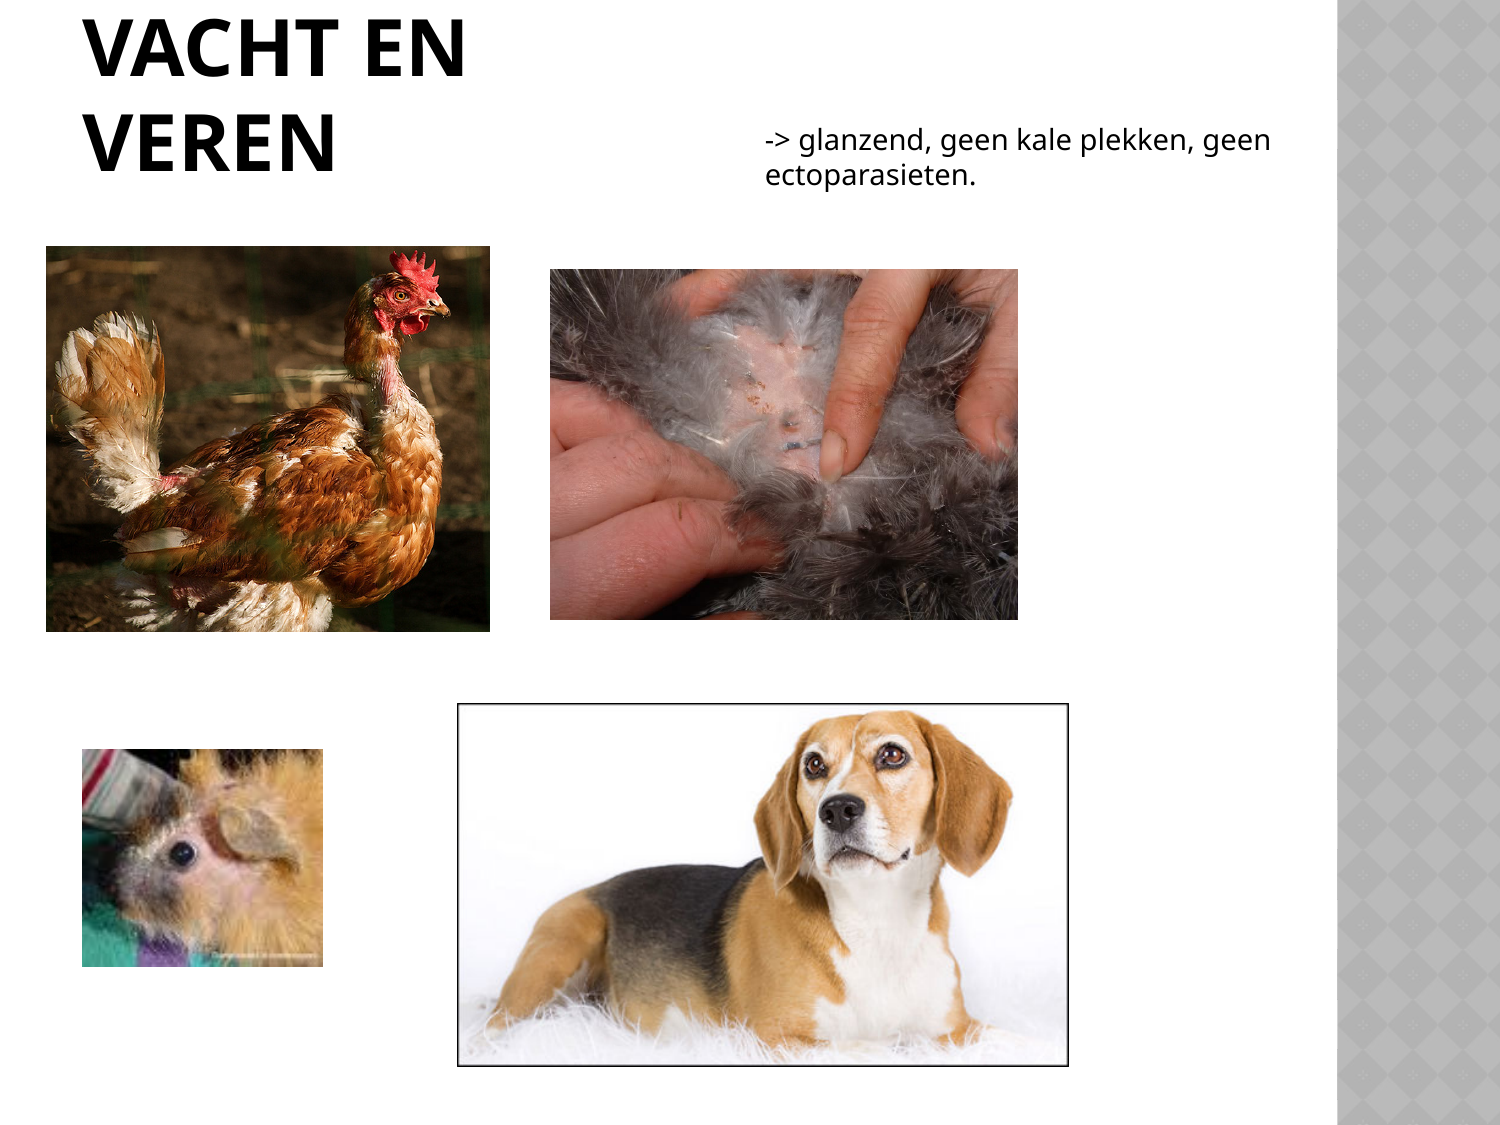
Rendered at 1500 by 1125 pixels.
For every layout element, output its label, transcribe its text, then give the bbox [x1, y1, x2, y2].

picture [456, 702, 1069, 1067]
title Vacht en veren [75, 70, 750, 188]
picture [46, 245, 490, 632]
text_box -> glanzend, geen kale plekken, geen ectoparasieten. [750, 113, 1317, 199]
picture [81, 749, 323, 968]
picture [550, 269, 1018, 620]
